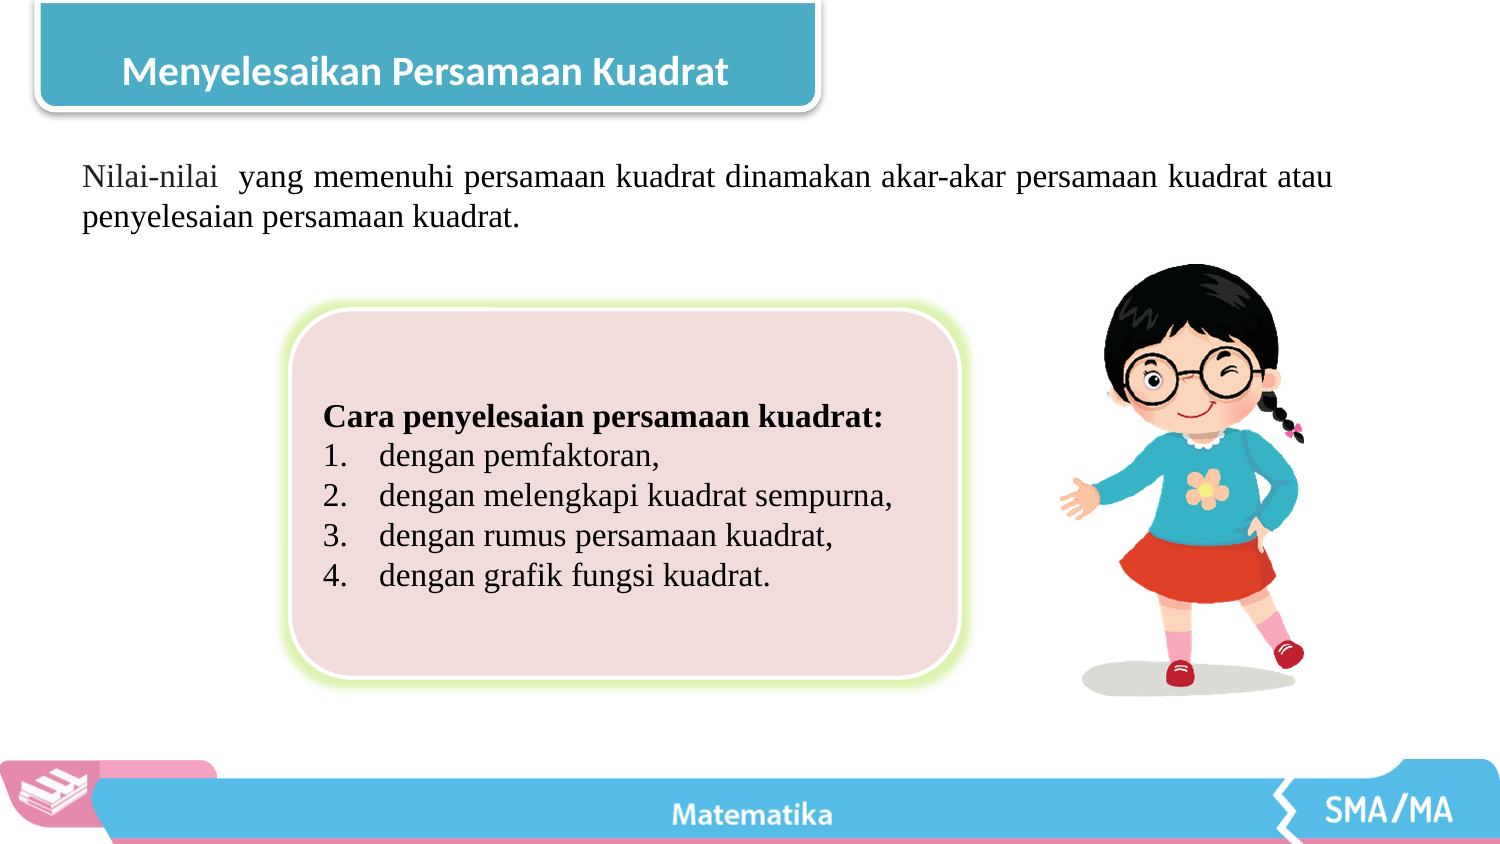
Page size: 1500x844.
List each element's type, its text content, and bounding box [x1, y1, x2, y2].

text_box Cara penyelesaian persamaan kuadrat: dengan pemfaktoran, dengan melengkapi kuadrat sempurna, dengan rumus persamaan kuadrat, dengan grafik fungsi kuadrat. [287, 307, 769, 680]
picture [0, 759, 1500, 844]
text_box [37, 0, 819, 204]
picture [774, 264, 1304, 697]
